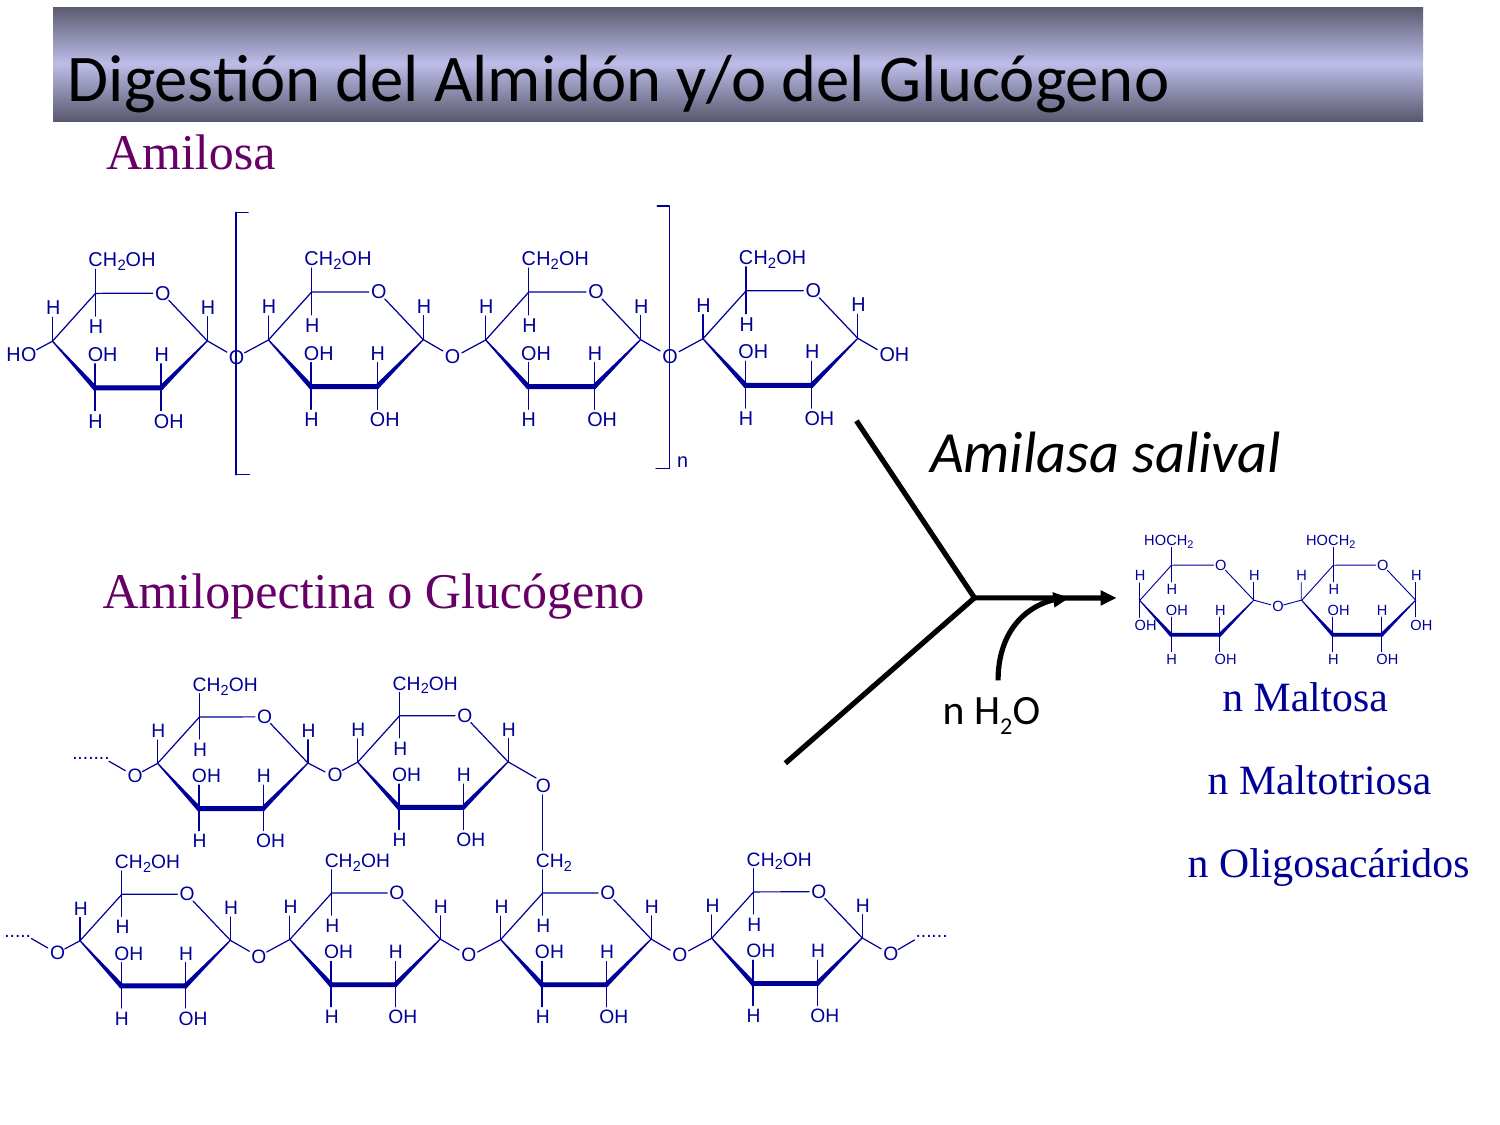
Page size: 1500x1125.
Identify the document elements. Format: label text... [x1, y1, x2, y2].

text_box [1129, 526, 1438, 729]
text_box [918, 597, 1070, 741]
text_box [785, 420, 1117, 764]
text_box n Oligosacáridos [1172, 828, 1485, 893]
text_box Digestión del Almidón y/o del Glucógeno [53, 7, 1424, 122]
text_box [0, 112, 916, 480]
text_box n Maltotriosa [1193, 745, 1447, 811]
text_box Amilasa salival [920, 406, 1388, 492]
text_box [0, 550, 951, 1036]
